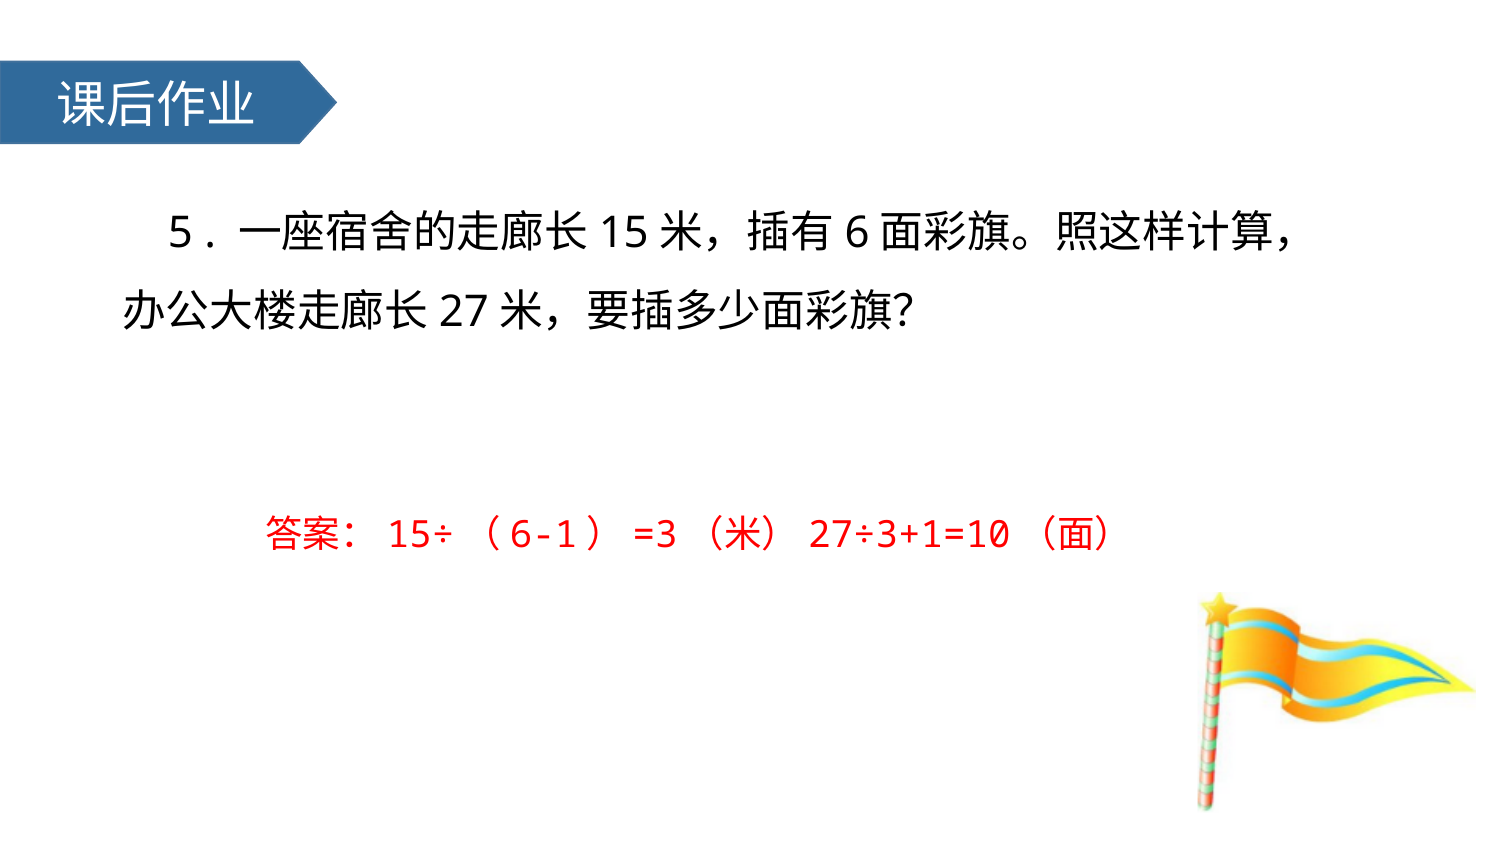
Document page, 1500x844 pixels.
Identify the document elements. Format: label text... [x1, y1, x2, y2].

text_box 课后作业 [0, 61, 336, 144]
text_box 5 . 一座宿舍的走廊长15米，插有6面彩旗。照这样计算，办公大楼走廊长27米，要插多少面彩旗？ [110, 172, 1361, 341]
text_box 答案：15÷（6-1）=3（米）27÷3+1=10（面） [244, 481, 1154, 561]
picture [1187, 592, 1477, 814]
